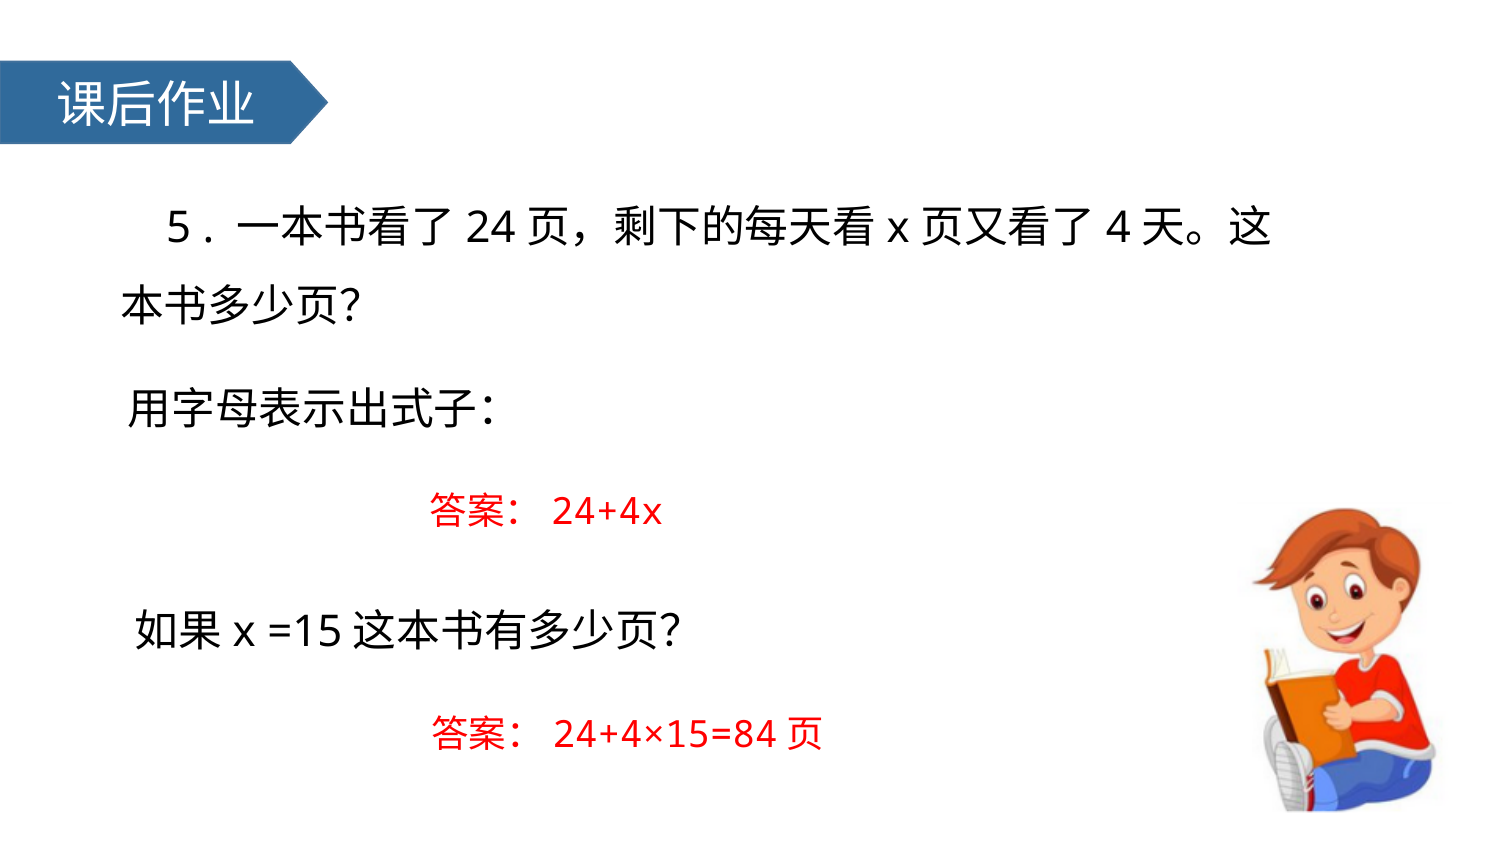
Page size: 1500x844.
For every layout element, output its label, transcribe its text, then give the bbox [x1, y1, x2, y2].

text_box 5 . 一本书看了24页，剩下的每天看x页又看了4天。这本书多少页？ [108, 166, 1287, 336]
text_box 课后作业 [0, 61, 327, 144]
text_box 如果x =15这本书有多少页？ [123, 570, 1232, 661]
text_box 用字母表示出式子： [116, 348, 1276, 439]
text_box 答案：24+4x [418, 481, 675, 538]
picture [1237, 502, 1453, 813]
text_box 答案：24+4×15=84页 [419, 704, 844, 761]
